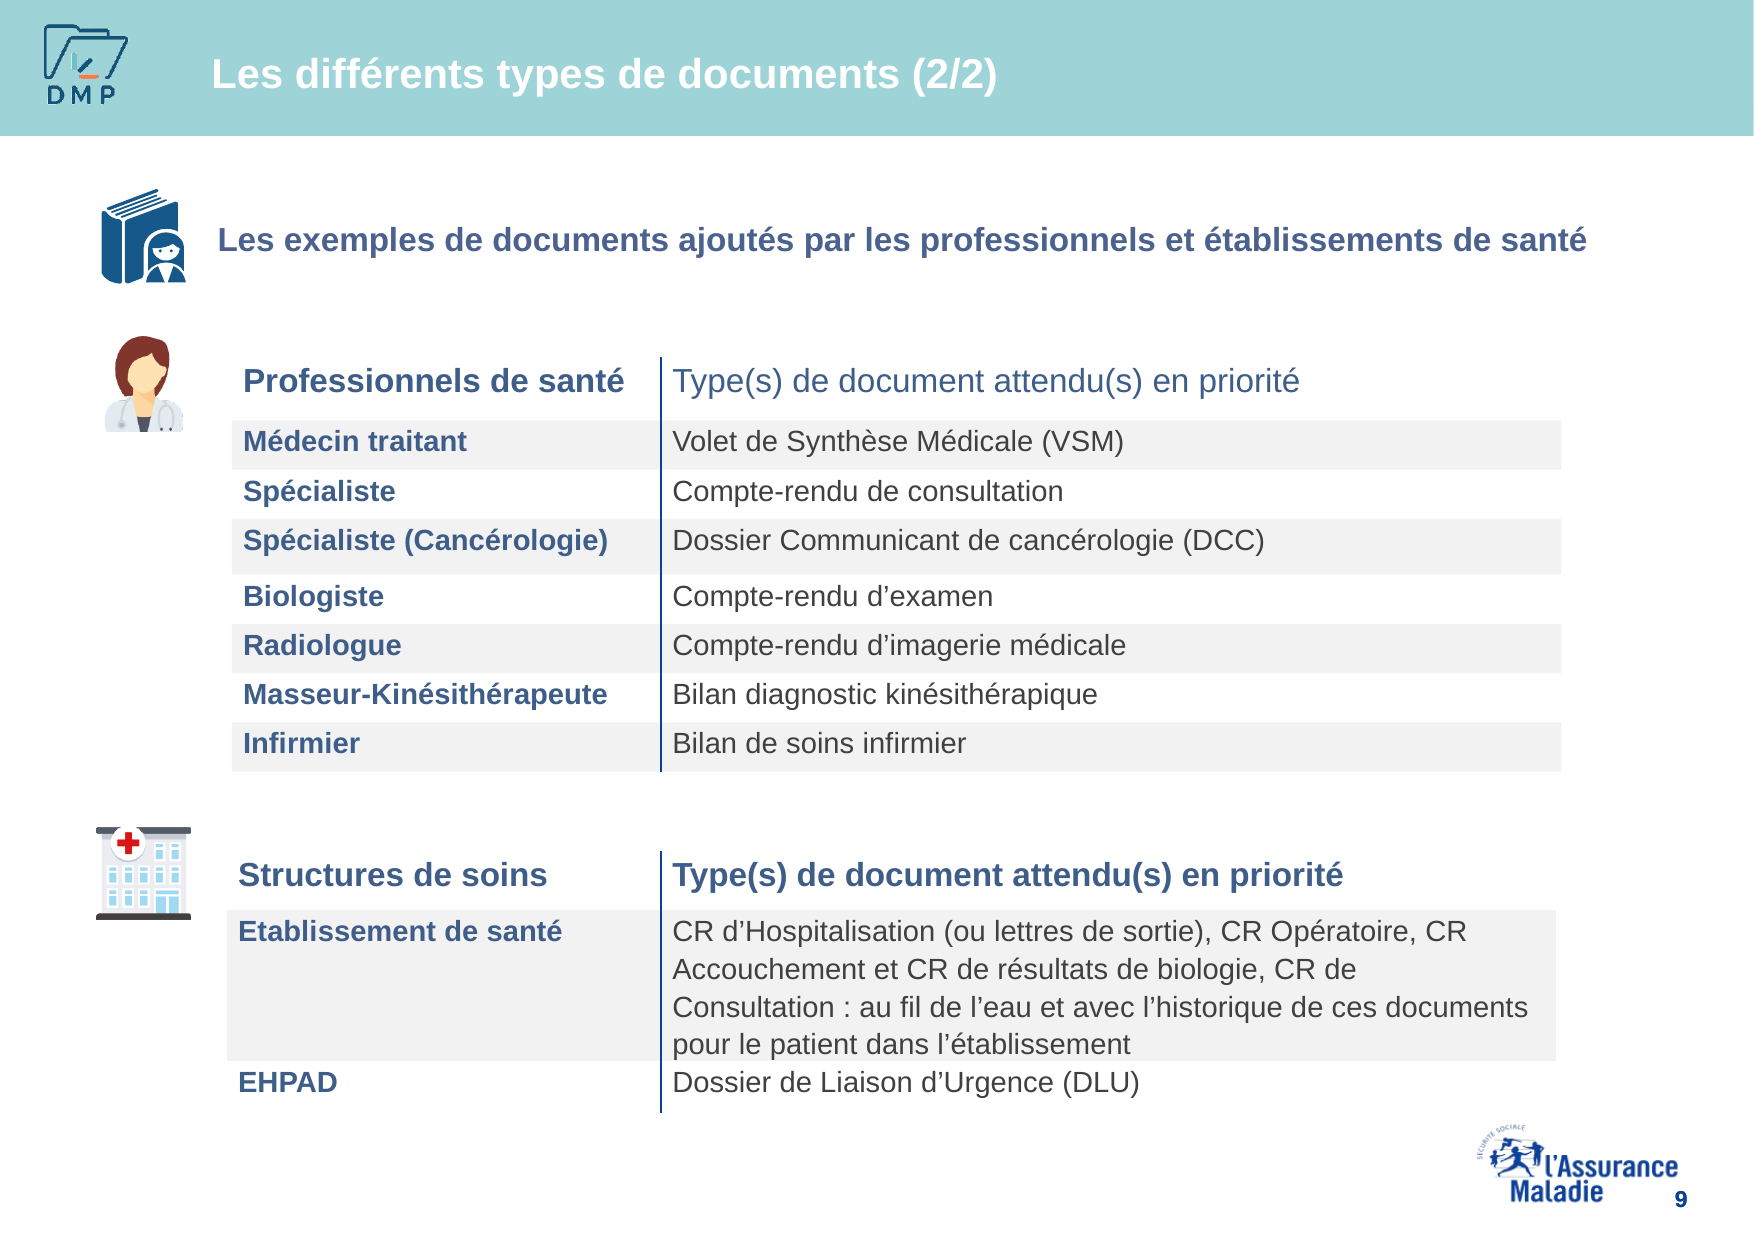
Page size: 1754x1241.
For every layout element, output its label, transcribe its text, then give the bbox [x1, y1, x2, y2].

table_cell Dossier Communicant de cancérologie (DCC) [662, 519, 1561, 575]
picture [1467, 1116, 1682, 1211]
table_cell Etablissement de santé [227, 910, 660, 1061]
table_cell Médecin traitant [232, 420, 660, 470]
table_cell Bilan de soins infirmier [662, 722, 1561, 772]
table_cell Biologiste [232, 575, 660, 624]
table_cell Spécialiste [232, 470, 660, 519]
table_cell Dossier de Liaison d’Urgence (DLU) [662, 1061, 1556, 1113]
table_cell Bilan diagnostic kinésithérapique [662, 673, 1561, 722]
table_cell CR d’Hospitalisation (ou lettres de sortie), CR Opératoire, CR Accouchement et CR de résultats de biologie, CR de Consultation : au fil de l’eau et avec l’historique de ces documents pour le patient dans l’établissement [662, 910, 1556, 1061]
table_header Structures de soins [227, 851, 660, 910]
table_header Professionnels de santé [232, 357, 660, 420]
table_header Type(s) de document attendu(s) en priorité [662, 851, 1556, 910]
table_cell Infirmier [232, 722, 660, 772]
table_cell Compte-rendu d’imagerie médicale [662, 624, 1561, 673]
picture [96, 825, 192, 920]
text_box Les différents types de documents (2/2) [194, 25, 1140, 118]
table_header Type(s) de document attendu(s) en priorité [662, 357, 1561, 420]
table_cell Compte-rendu d’examen [662, 575, 1561, 624]
text_box Les exemples de documents ajoutés par les professionnels et établissements de santé [202, 210, 1633, 266]
text_box [106, 189, 168, 218]
table_cell Radiologue [232, 624, 660, 673]
picture [96, 336, 192, 432]
text_box [124, 201, 178, 284]
table_cell Spécialiste (Cancérologie) [232, 519, 660, 575]
table_cell EHPAD [227, 1061, 660, 1113]
text_box [145, 232, 186, 283]
table_cell Volet de Synthèse Médicale (VSM) [662, 420, 1561, 470]
table_cell Compte-rendu de consultation [662, 470, 1561, 519]
picture [14, 17, 149, 113]
table_cell Masseur-Kinésithérapeute [232, 673, 660, 722]
text_box [101, 210, 122, 284]
